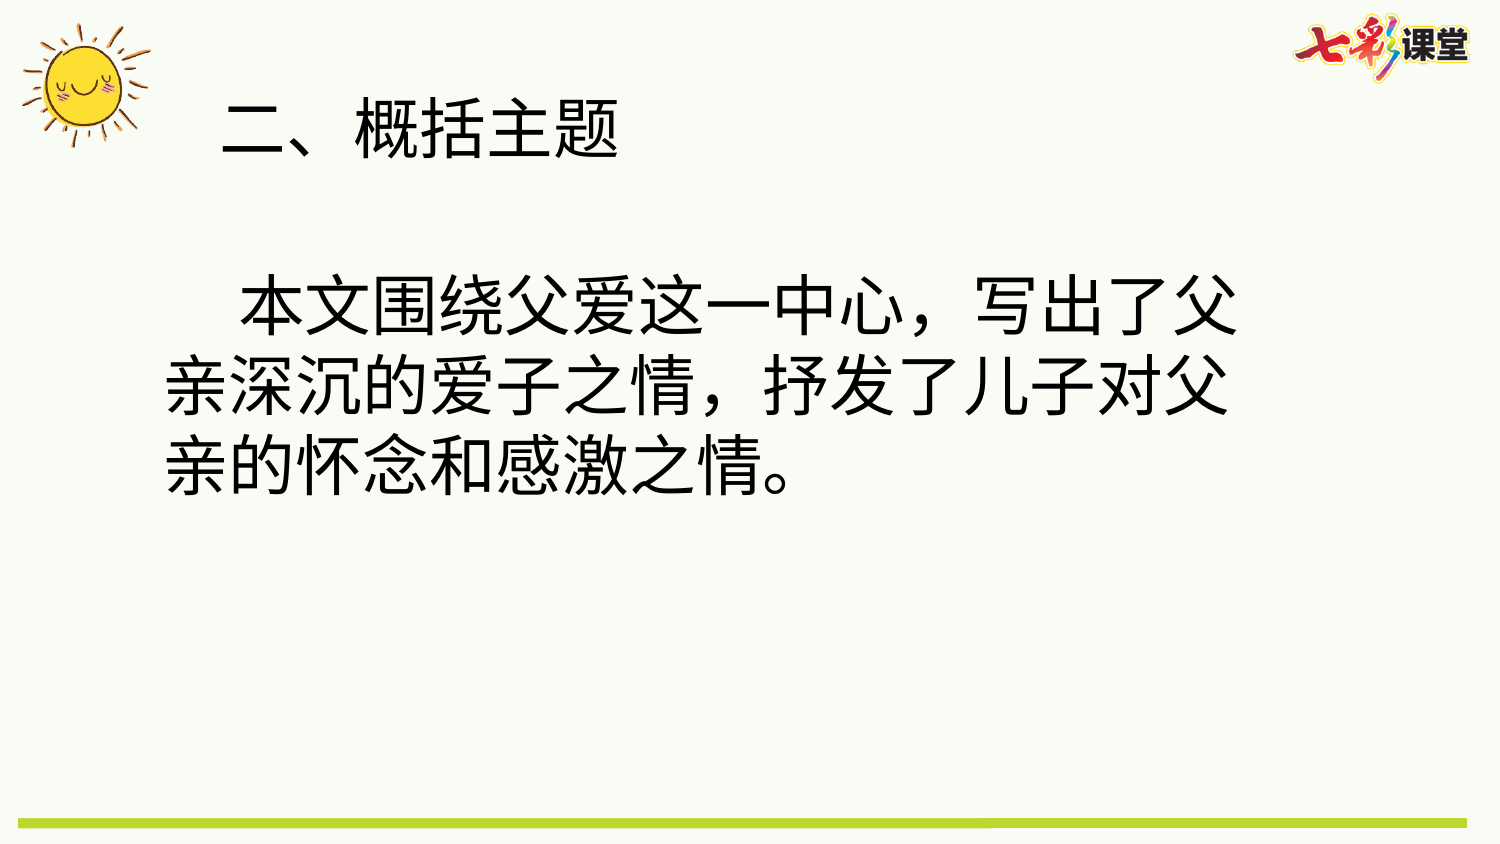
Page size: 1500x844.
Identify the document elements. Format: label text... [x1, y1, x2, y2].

picture [1291, 9, 1472, 87]
picture [18, 771, 1467, 844]
text_box 二、概括主题 [205, 79, 678, 174]
text_box 本文围绕父爱这一中心，写出了父亲深沉的爱子之情，抒发了儿子对父亲的怀念和感激之情。 [147, 256, 1306, 512]
picture [0, 0, 173, 172]
